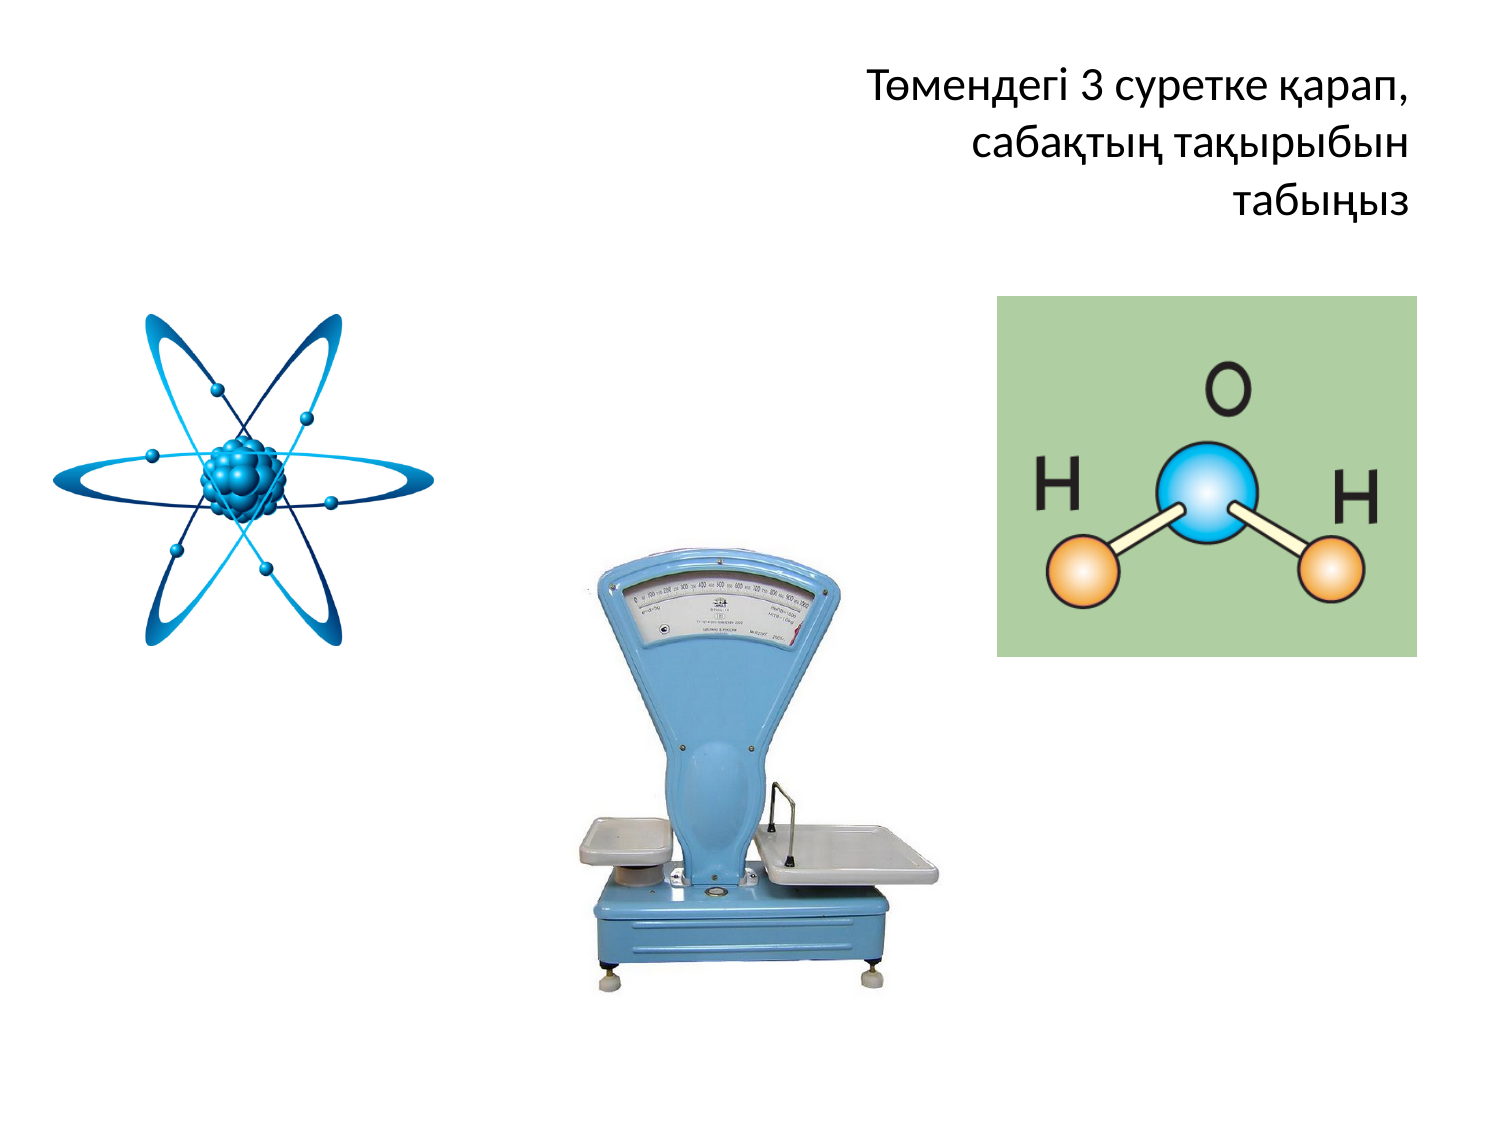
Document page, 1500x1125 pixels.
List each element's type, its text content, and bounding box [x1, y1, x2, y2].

picture [572, 538, 944, 998]
picture [997, 296, 1417, 658]
title Төмендегі 3 суретке қарап, сабақтың тақырыбын табыңыз [75, 45, 1425, 233]
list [52, 314, 434, 646]
